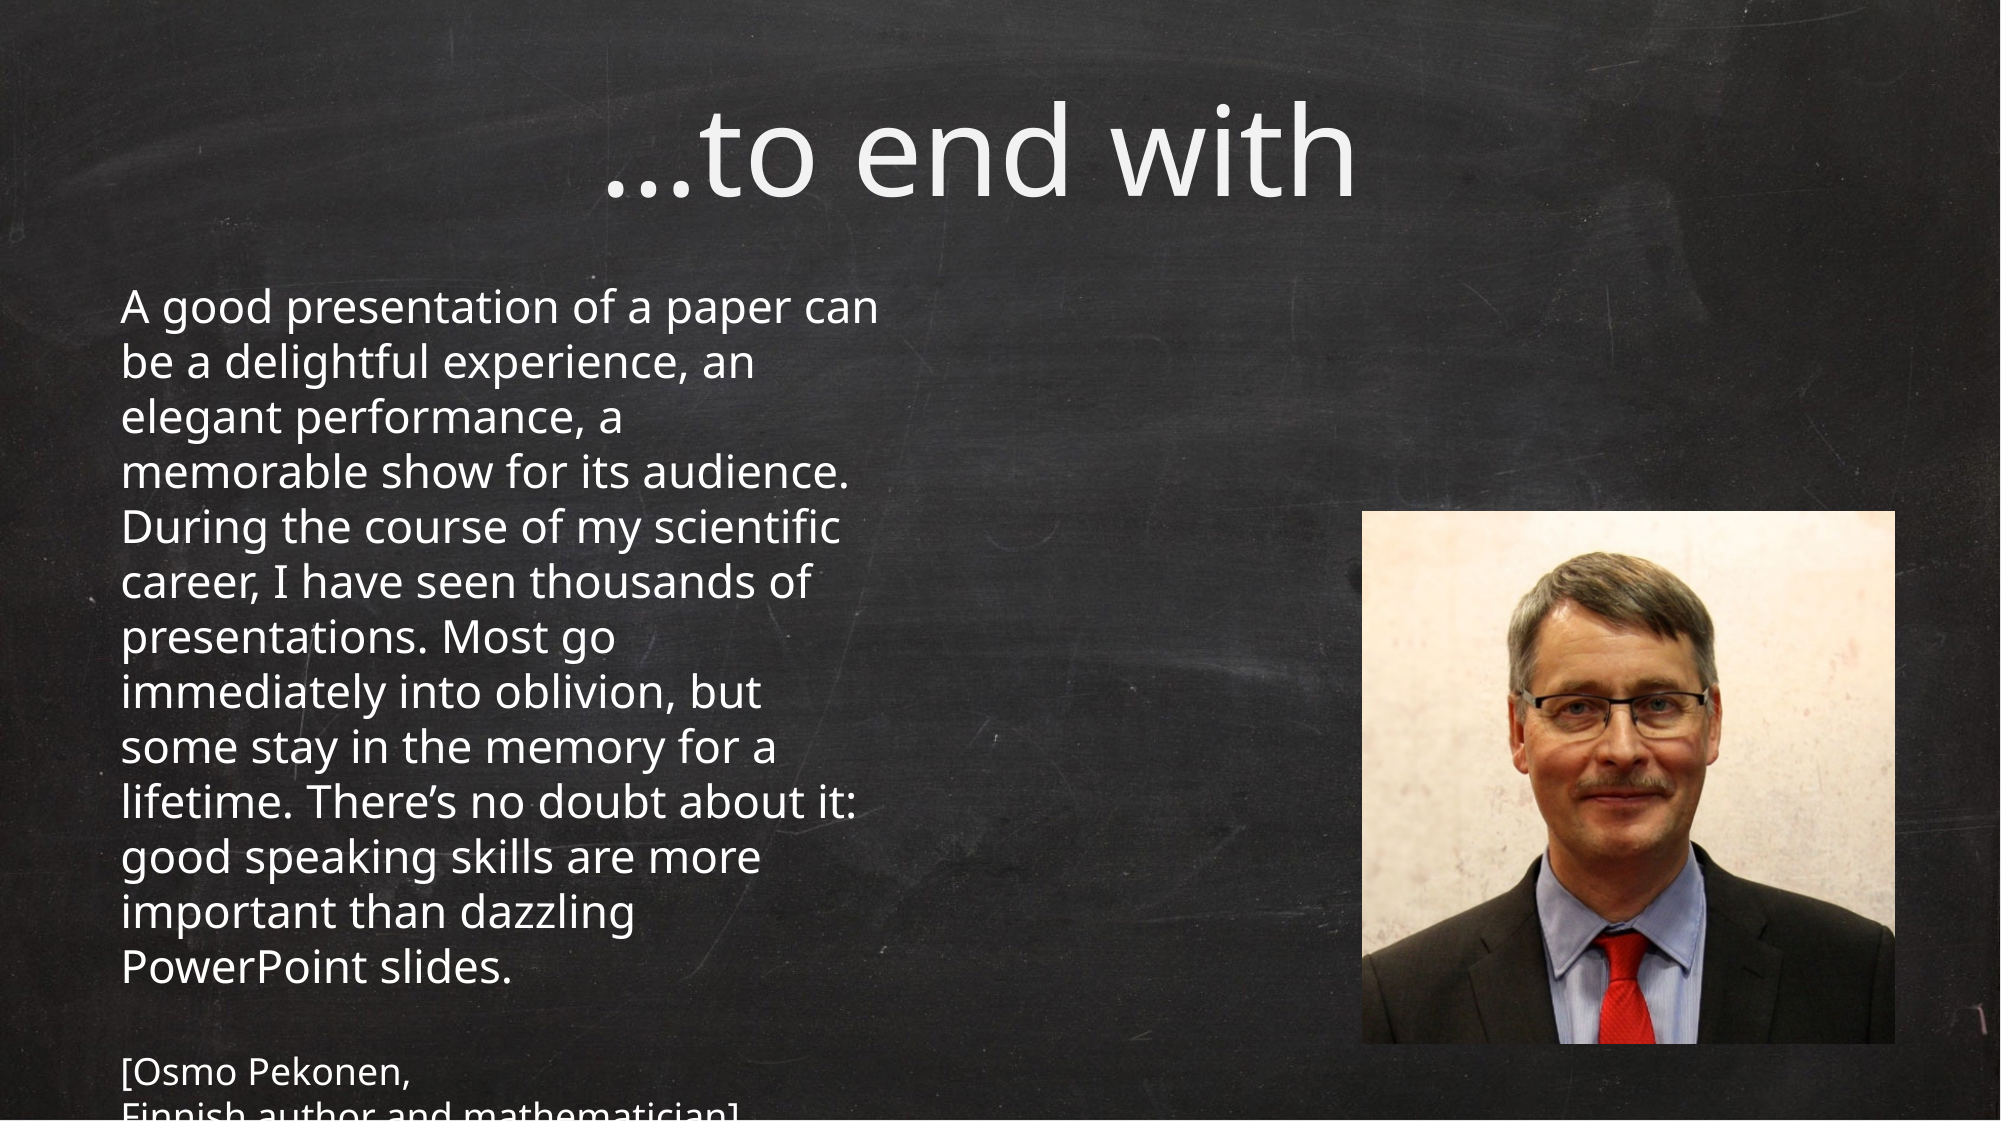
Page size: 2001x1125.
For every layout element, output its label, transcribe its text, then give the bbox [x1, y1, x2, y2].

picture [0, 0, 2001, 1125]
text_box A good presentation of a paper can be a delightful experience, an elegant performance, a memorable show for its audience. During the course of my scientific career, I have seen thousands of presentations. Most go immediately into oblivion, but some stay in the memory for a lifetime. There’s no doubt about it: good speaking skills are more important than dazzling PowerPoint slides. [Osmo Pekonen, Finnish author and mathematician] [105, 270, 896, 1125]
title …to end with [231, 63, 1732, 232]
